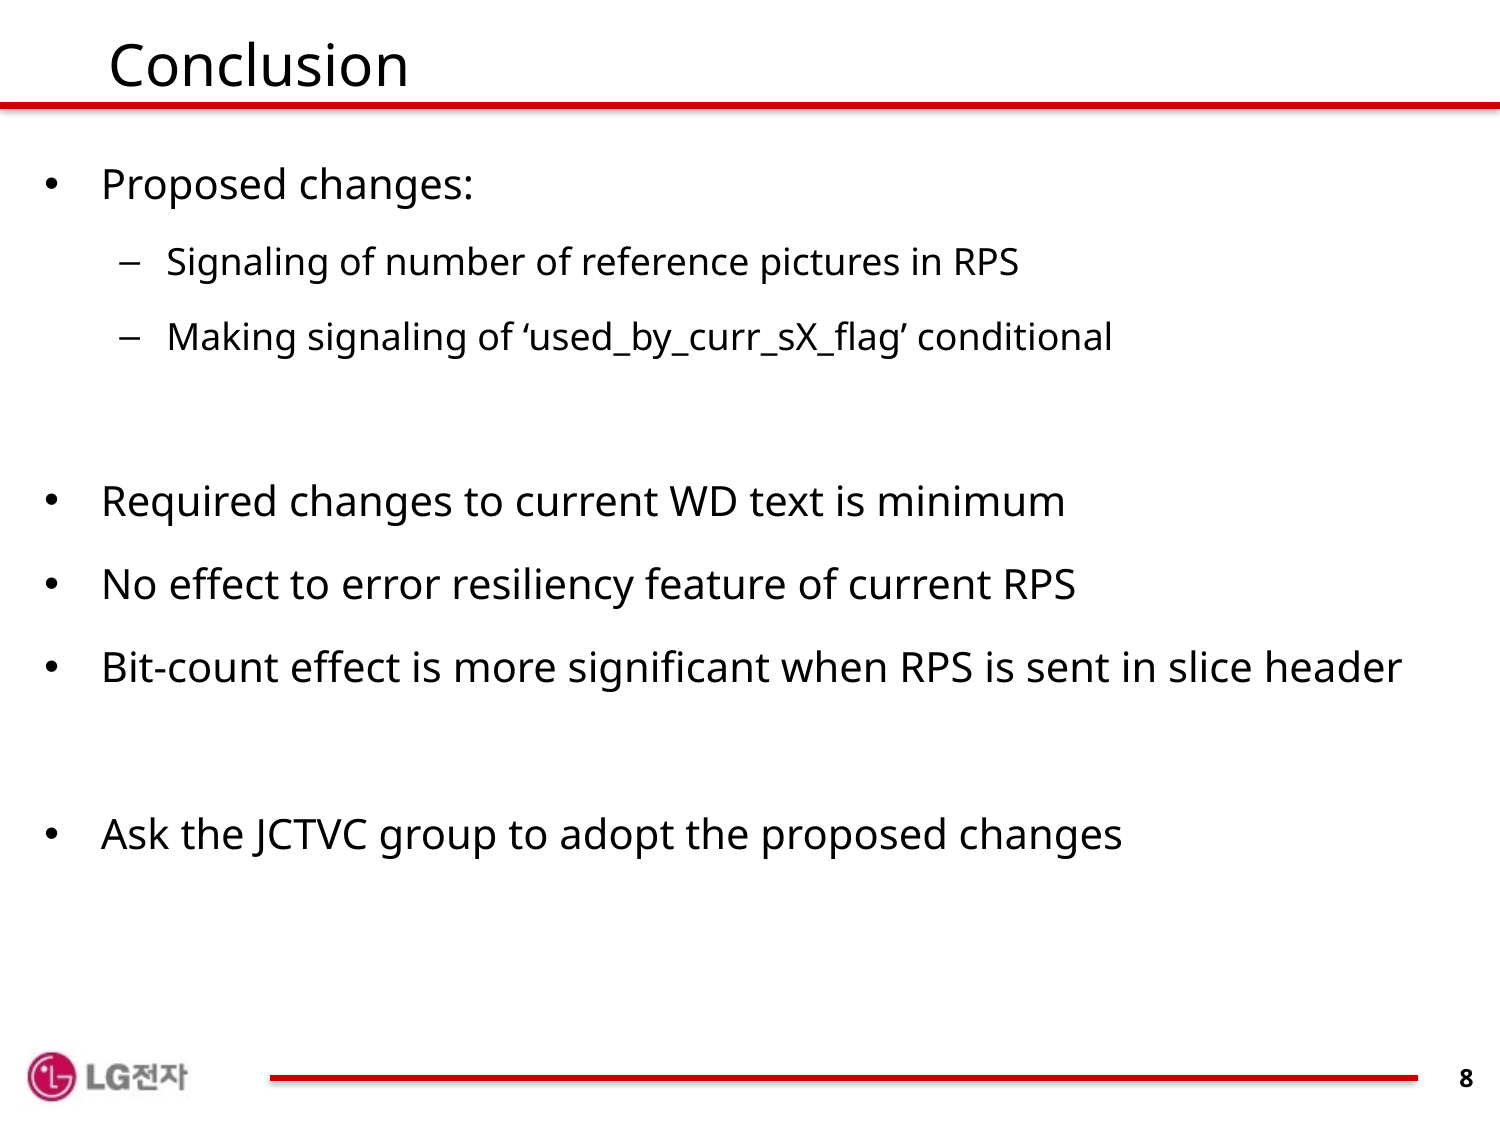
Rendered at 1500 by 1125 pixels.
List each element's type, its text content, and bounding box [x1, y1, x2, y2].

slide_number 8 [1417, 1054, 1489, 1114]
title Conclusion [93, 32, 1243, 94]
picture [0, 1037, 249, 1125]
list Proposed changes: Signaling of number of reference pictures in RPS Making signaling of ‘used_by_curr_sX_flag’ conditional Required changes to current WD text is minimum No effect to error resiliency feature of current RPS Bit-count effect is more significant when RPS is sent in slice header Ask the JCTVC group to adopt the proposed changes [29, 125, 1471, 1059]
